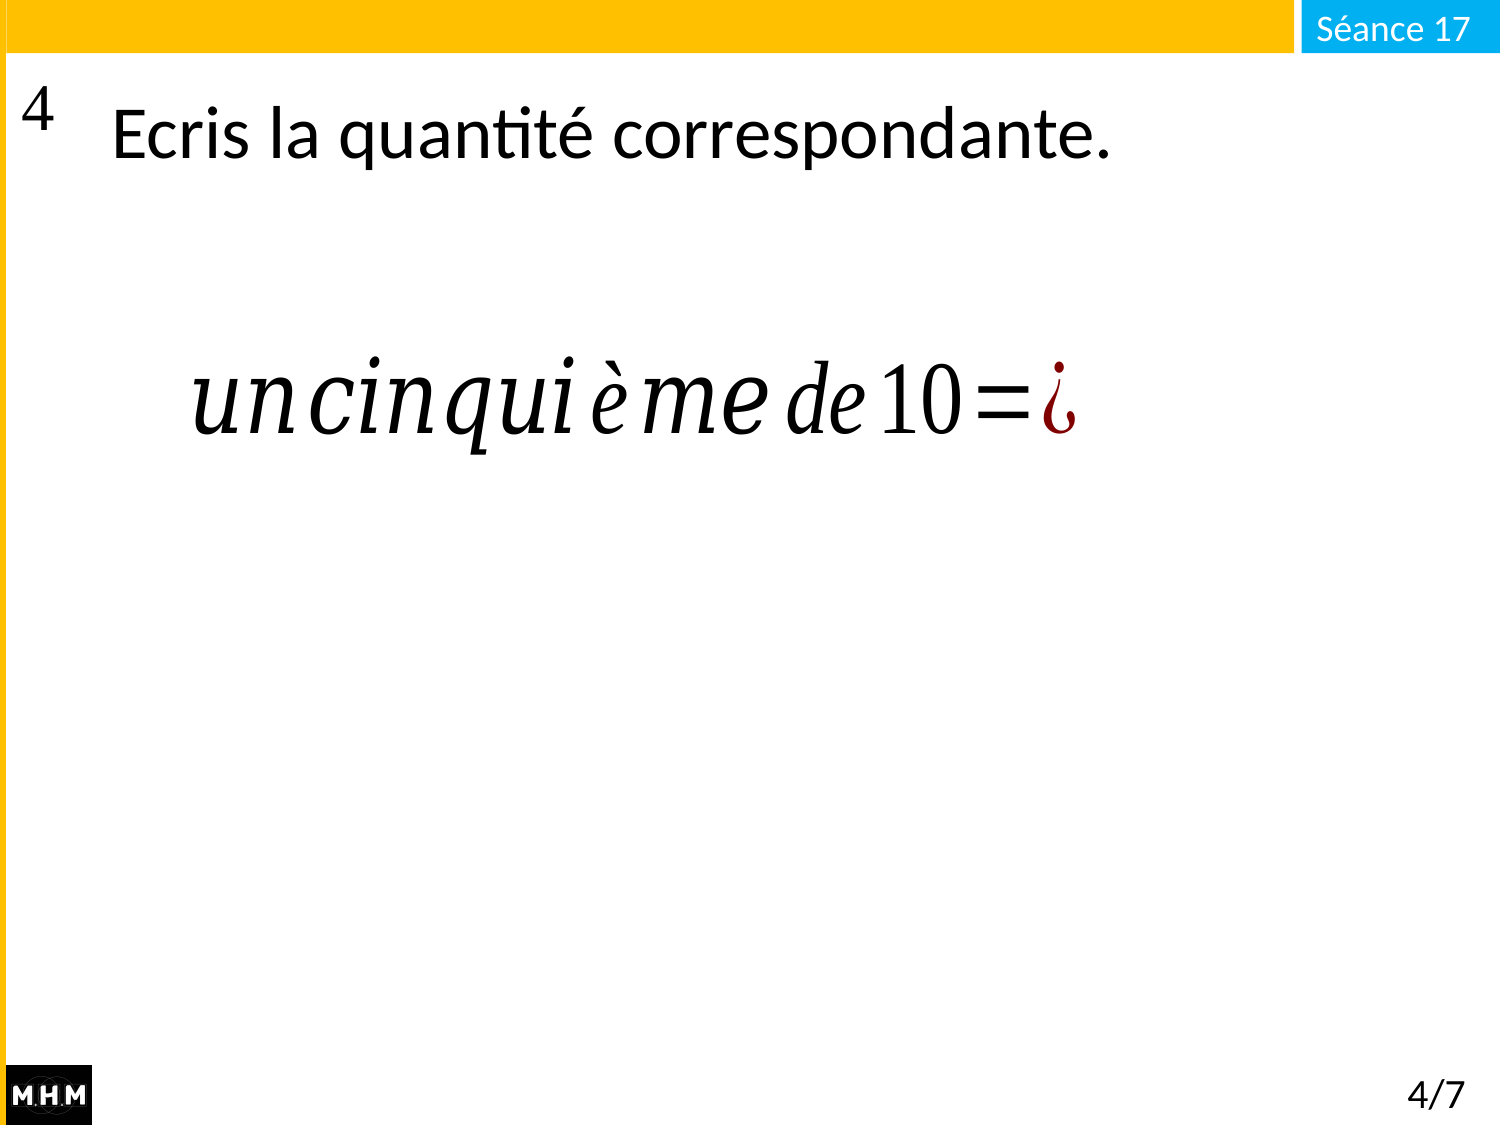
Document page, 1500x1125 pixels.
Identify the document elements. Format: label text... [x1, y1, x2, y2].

picture [6, 1065, 92, 1125]
list 4/7 [1373, 1064, 1500, 1125]
title Ecris la quantité correspondante. [96, 60, 1391, 208]
